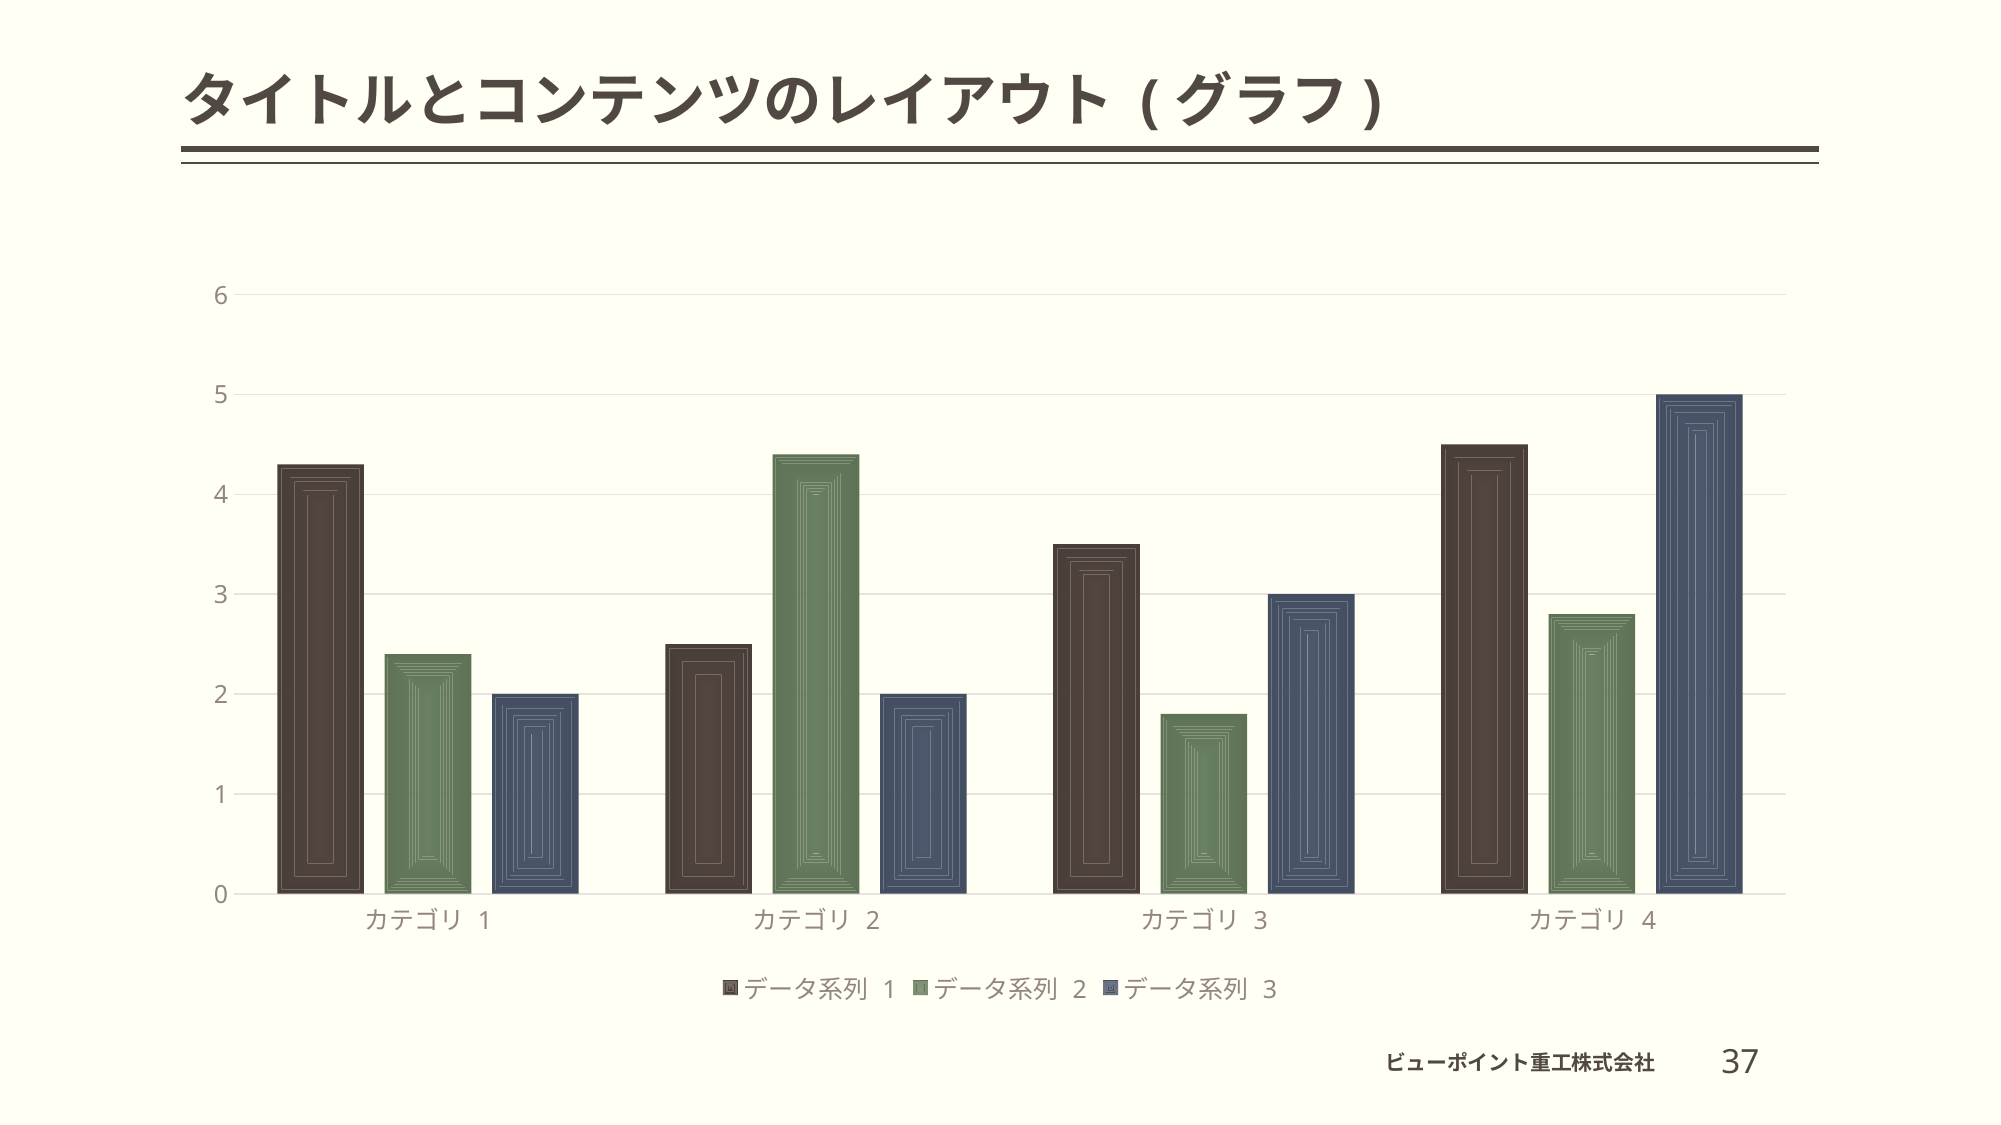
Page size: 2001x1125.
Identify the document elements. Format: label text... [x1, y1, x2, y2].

title タイトルとコンテンツのレイアウト (グラフ) [181, 48, 1819, 142]
chart [181, 262, 1819, 1013]
